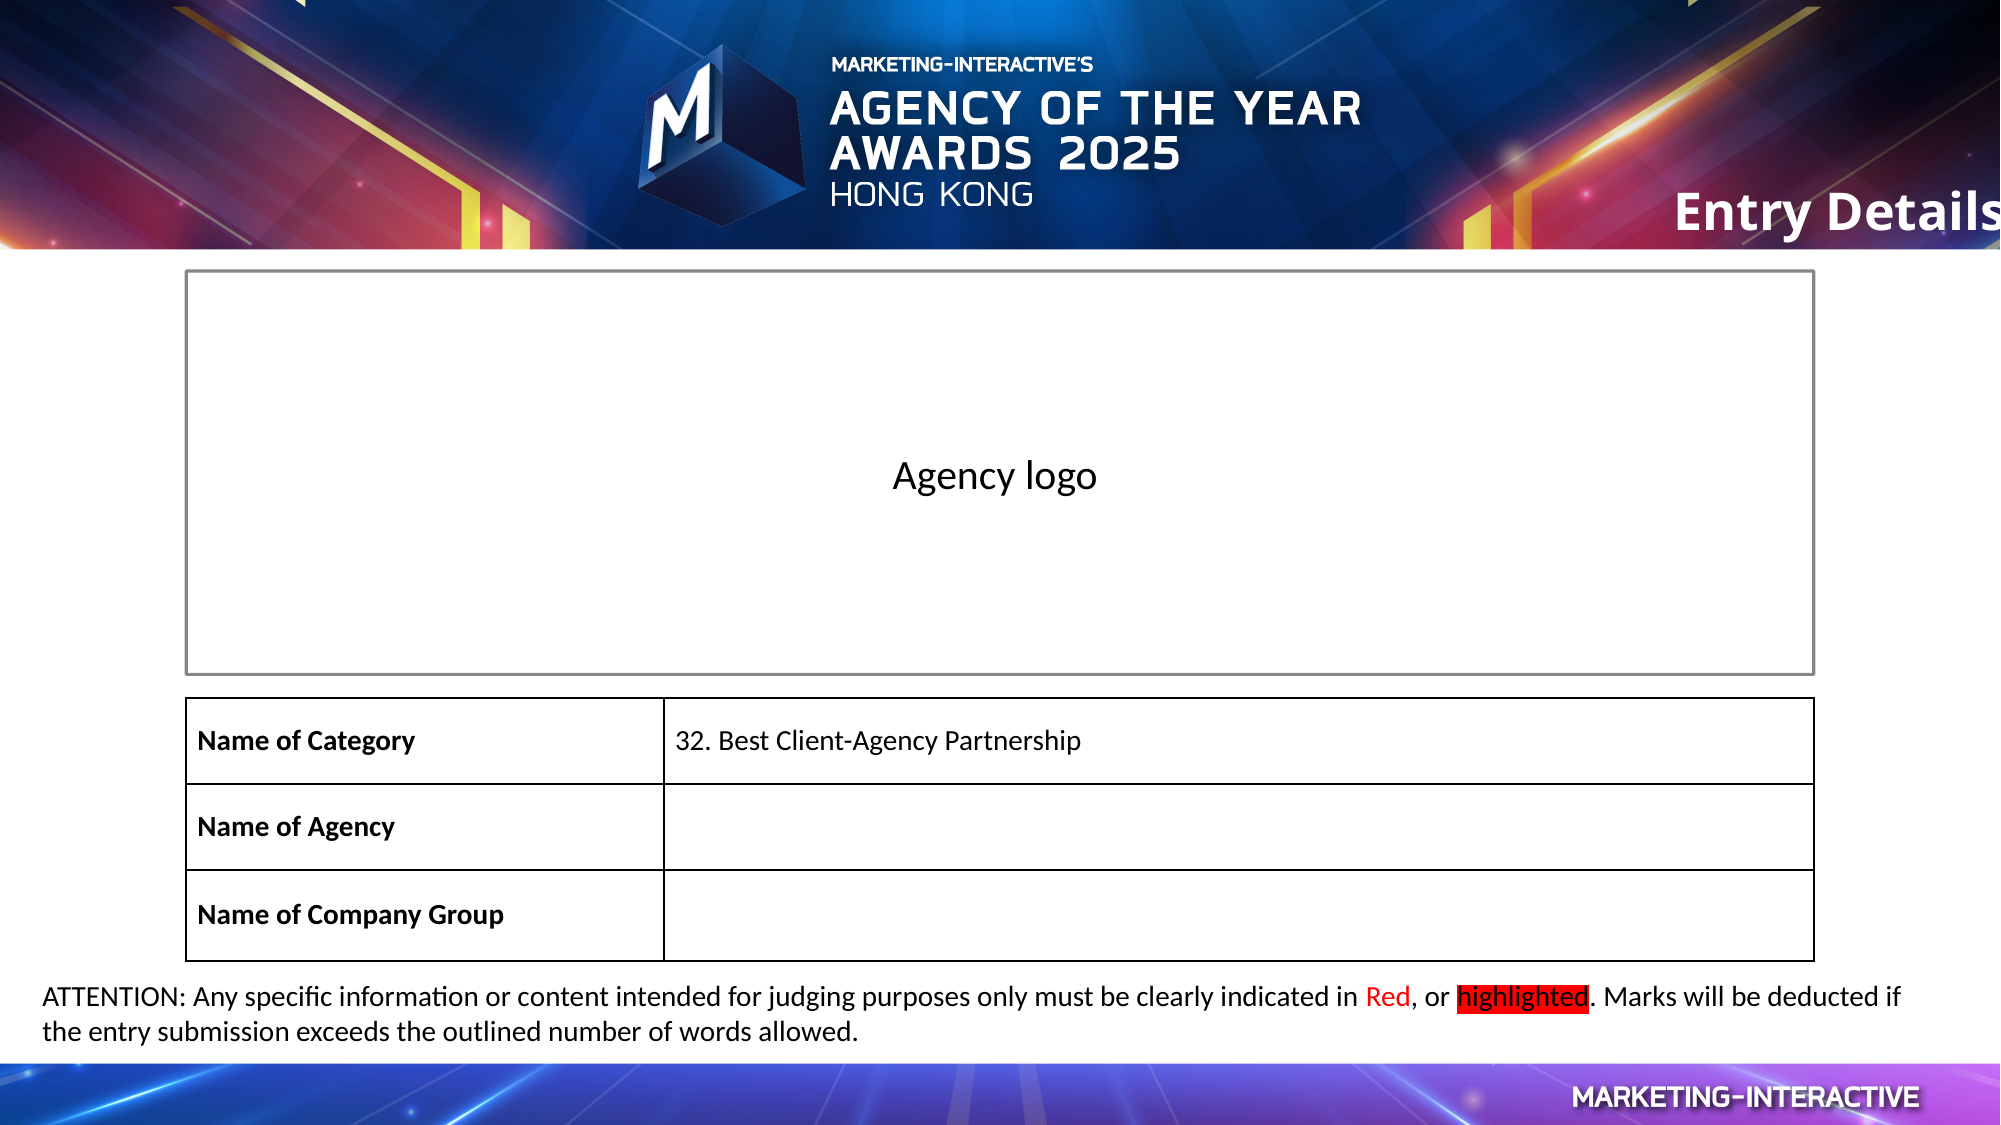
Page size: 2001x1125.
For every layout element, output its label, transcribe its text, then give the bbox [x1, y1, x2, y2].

text_box Entry Details [1658, 169, 2000, 256]
table_cell Name of Company Group [187, 871, 663, 960]
text_box Agency logo [186, 271, 1814, 675]
table_cell [665, 871, 1813, 960]
table_header 32. Best Client-Agency Partnership [665, 699, 1813, 783]
table_cell Name of Agency [187, 785, 663, 869]
table_cell [665, 785, 1813, 869]
picture [0, 0, 2000, 1125]
table_header Name of Category [187, 699, 663, 783]
text_box ATTENTION: Any specific information or content intended for judging purposes only must be clearly indicated in Red, or highlighted. Marks will be deducted if the entry submission exceeds the outlined number of words allowed. [27, 970, 1948, 1055]
